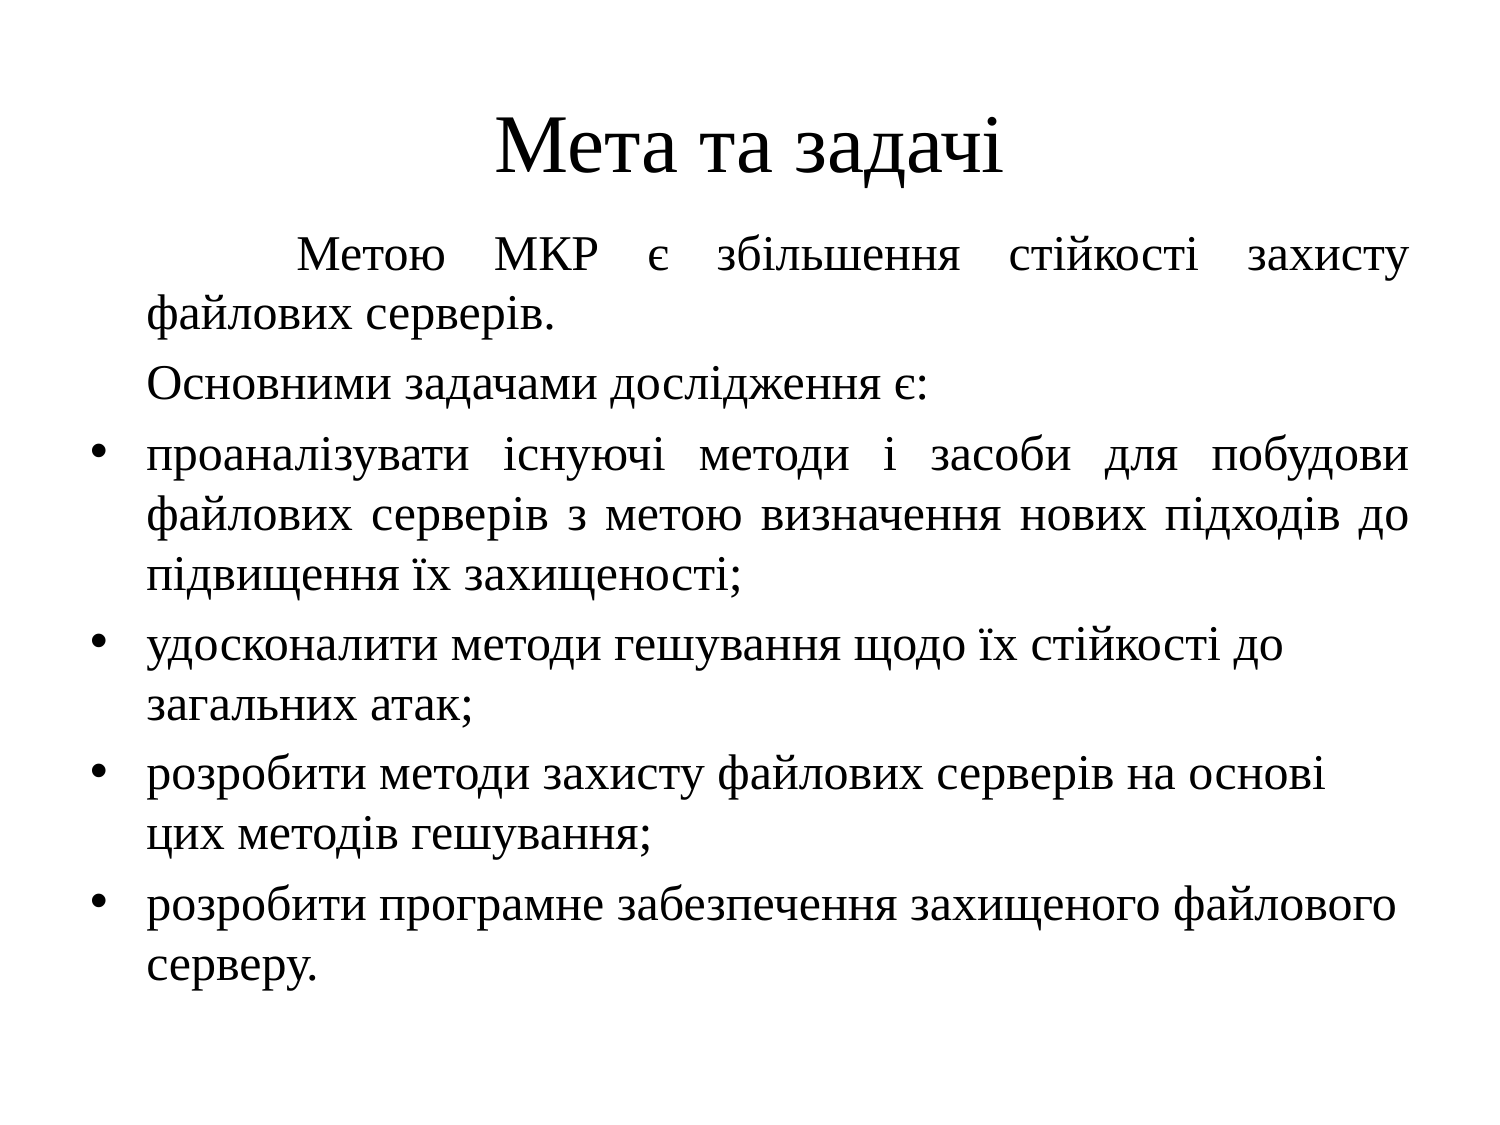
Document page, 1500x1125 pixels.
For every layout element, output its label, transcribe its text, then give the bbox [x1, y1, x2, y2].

list Метою МКР є збільшення стійкості захисту файлових серверів. Основними задачами дослідження є: проаналізувати існуючі методи і засоби для побудови файлових серверів з метою визначення нових підходів до підвищення їх захищеності; удосконалити методи гешування щодо їх стійкості до загальних атак; розробити методи захисту файлових серверів на основі цих методів гешування; розробити програмне забезпечення захищеного файлового серверу. [75, 212, 1425, 1013]
title Мета та задачі [75, 45, 1425, 212]
